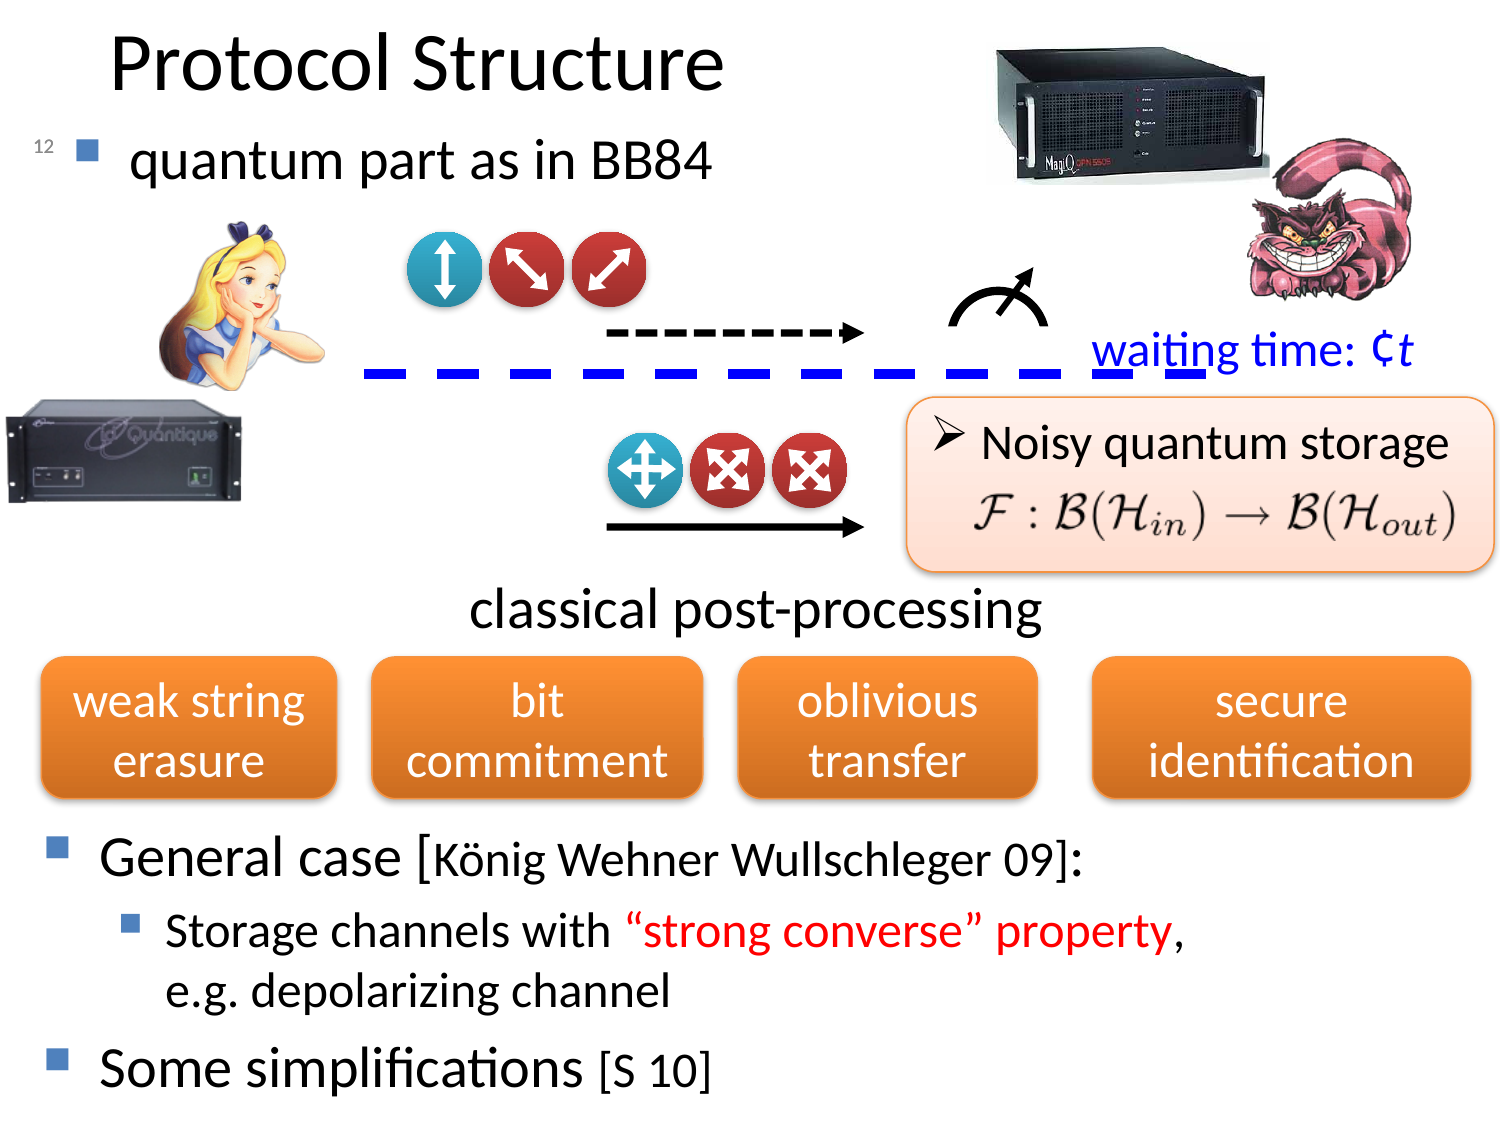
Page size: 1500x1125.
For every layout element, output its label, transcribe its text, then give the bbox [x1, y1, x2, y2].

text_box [926, 266, 1070, 307]
text_box General case [König Wehner Wullschleger 09]: Storage channels with “strong converse” property, e.g. depolarizing channel Some simplifications [S 10] [28, 810, 1412, 1125]
list quantum part as in BB84 [58, 113, 1046, 209]
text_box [407, 231, 647, 307]
title Protocol Structure [94, 0, 1338, 135]
picture [0, 221, 325, 512]
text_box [364, 309, 1500, 386]
text_box bit commitment [371, 656, 704, 800]
text_box weak string erasure [40, 656, 338, 800]
text_box classical post-processing [454, 562, 1128, 657]
picture [985, 42, 1412, 302]
text_box oblivious transfer [737, 657, 1039, 800]
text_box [906, 396, 1495, 573]
text_box secure identification [1091, 656, 1472, 800]
slide_number 12 [0, 124, 58, 165]
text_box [606, 432, 865, 528]
